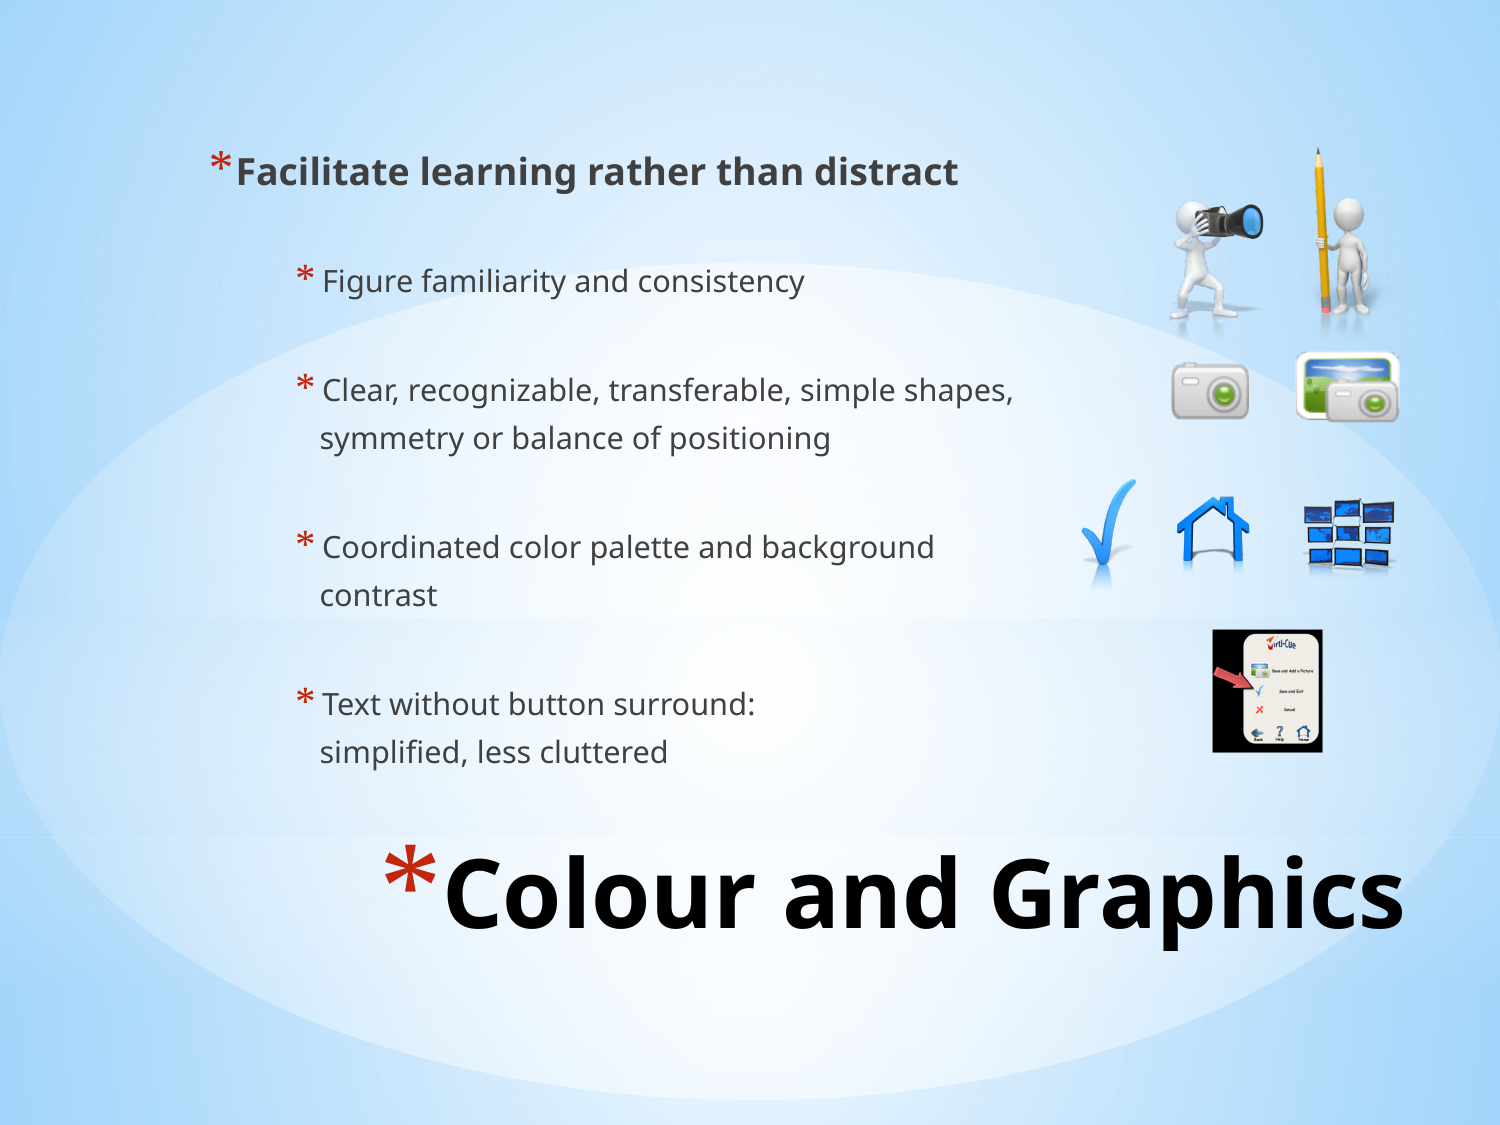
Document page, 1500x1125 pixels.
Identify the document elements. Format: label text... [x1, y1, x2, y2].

picture [1294, 140, 1404, 433]
picture [1166, 493, 1259, 574]
title Colour and Graphics [353, 825, 1422, 1013]
list Facilitate learning rather than distract Figure familiarity and consistency Clear, recognizable, transferable, simple shapes, symmetry or balance of positioning Coordinated color palette and background contrast Text without button surround: simplified, less cluttered [187, 140, 1238, 784]
picture [1157, 189, 1275, 342]
picture [1070, 465, 1146, 592]
picture [1298, 497, 1400, 578]
picture [1212, 629, 1323, 753]
picture [1170, 350, 1249, 433]
